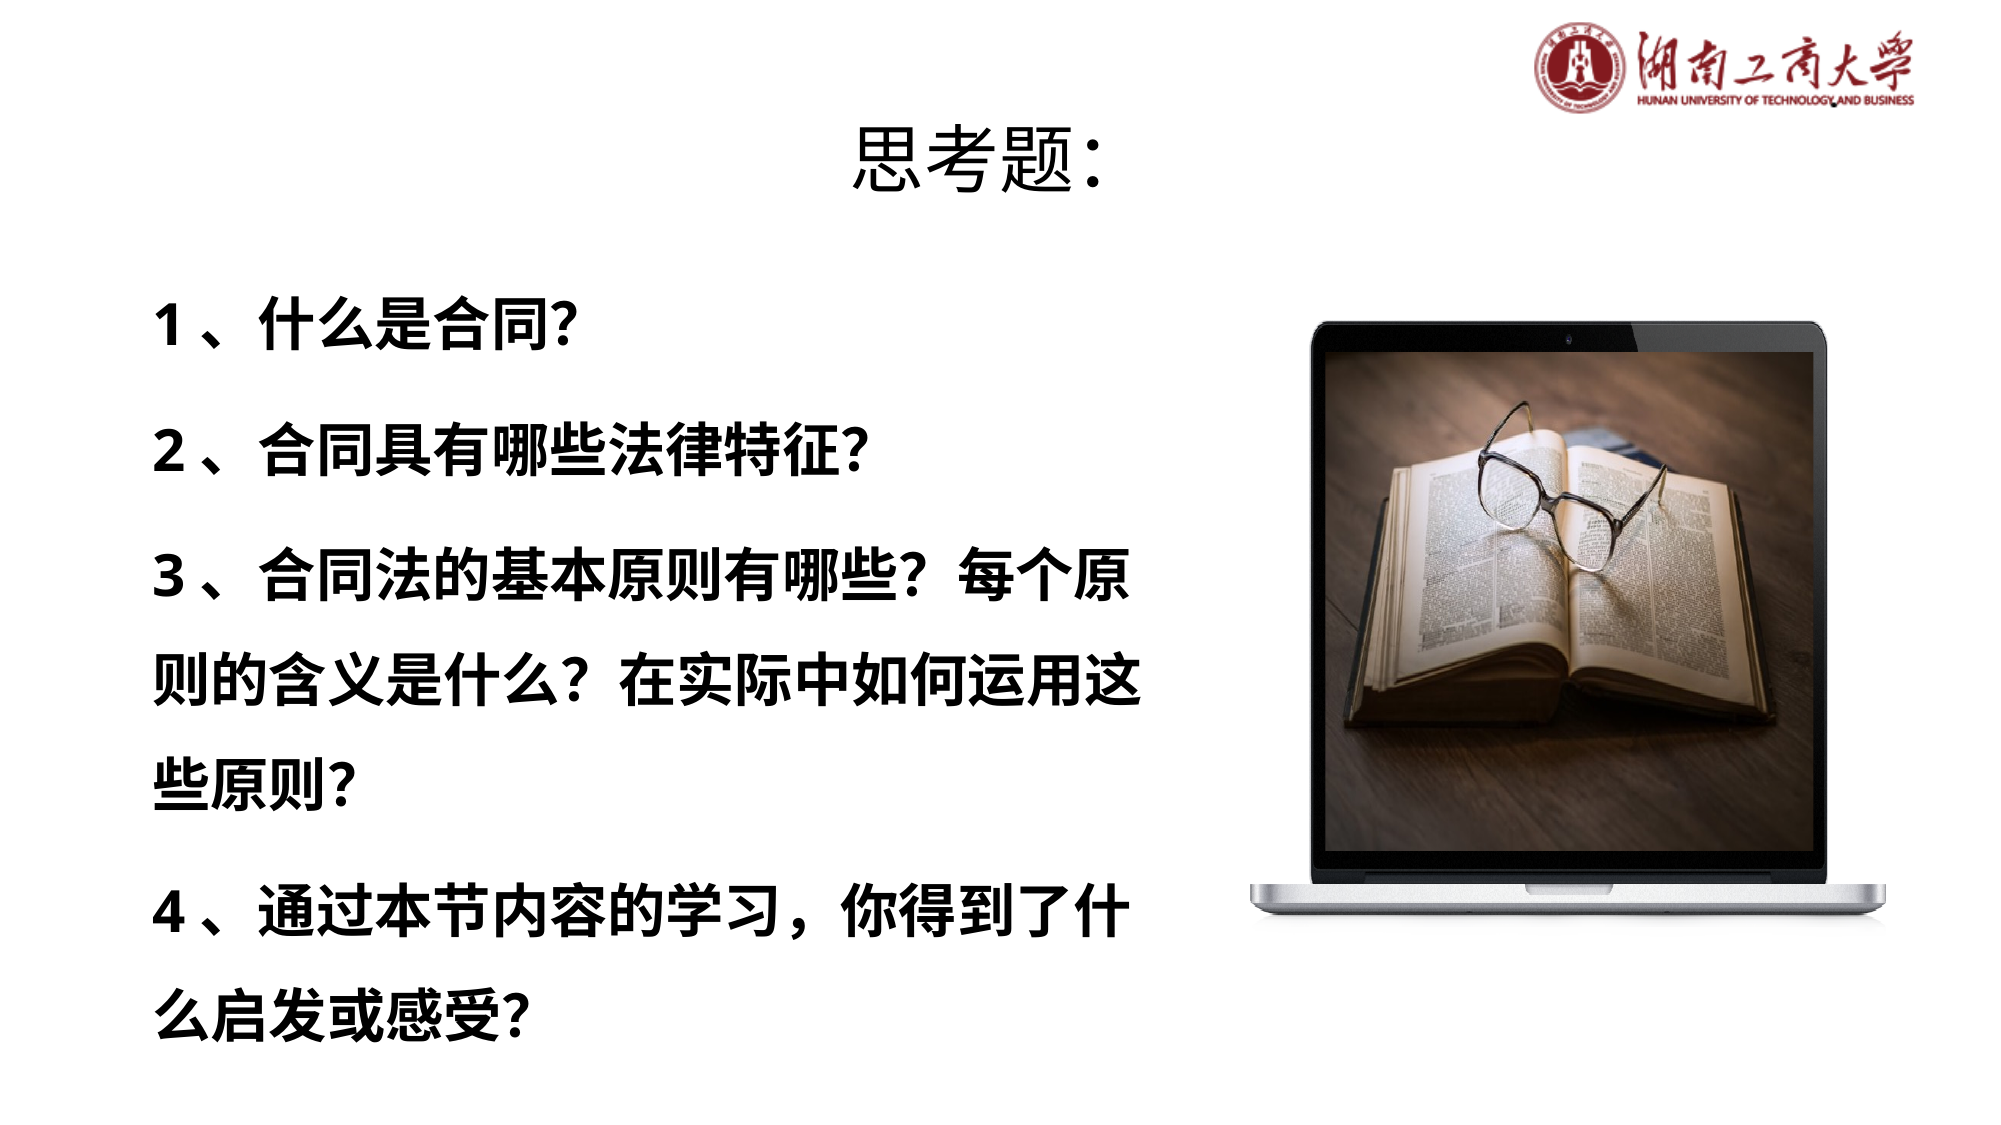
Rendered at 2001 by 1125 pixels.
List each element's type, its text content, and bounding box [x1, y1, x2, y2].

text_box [1250, 319, 1886, 946]
title 思考题： [137, 82, 1863, 245]
picture [1533, 21, 1922, 117]
list 1、什么是合同？ 2、合同具有哪些法律特征？ 3、合同法的基本原则有哪些？每个原则的含义是什么？在实际中如何运用这些原则？ 4、通过本节内容的学习，你得到了什么启发或感受？ [137, 244, 1192, 959]
